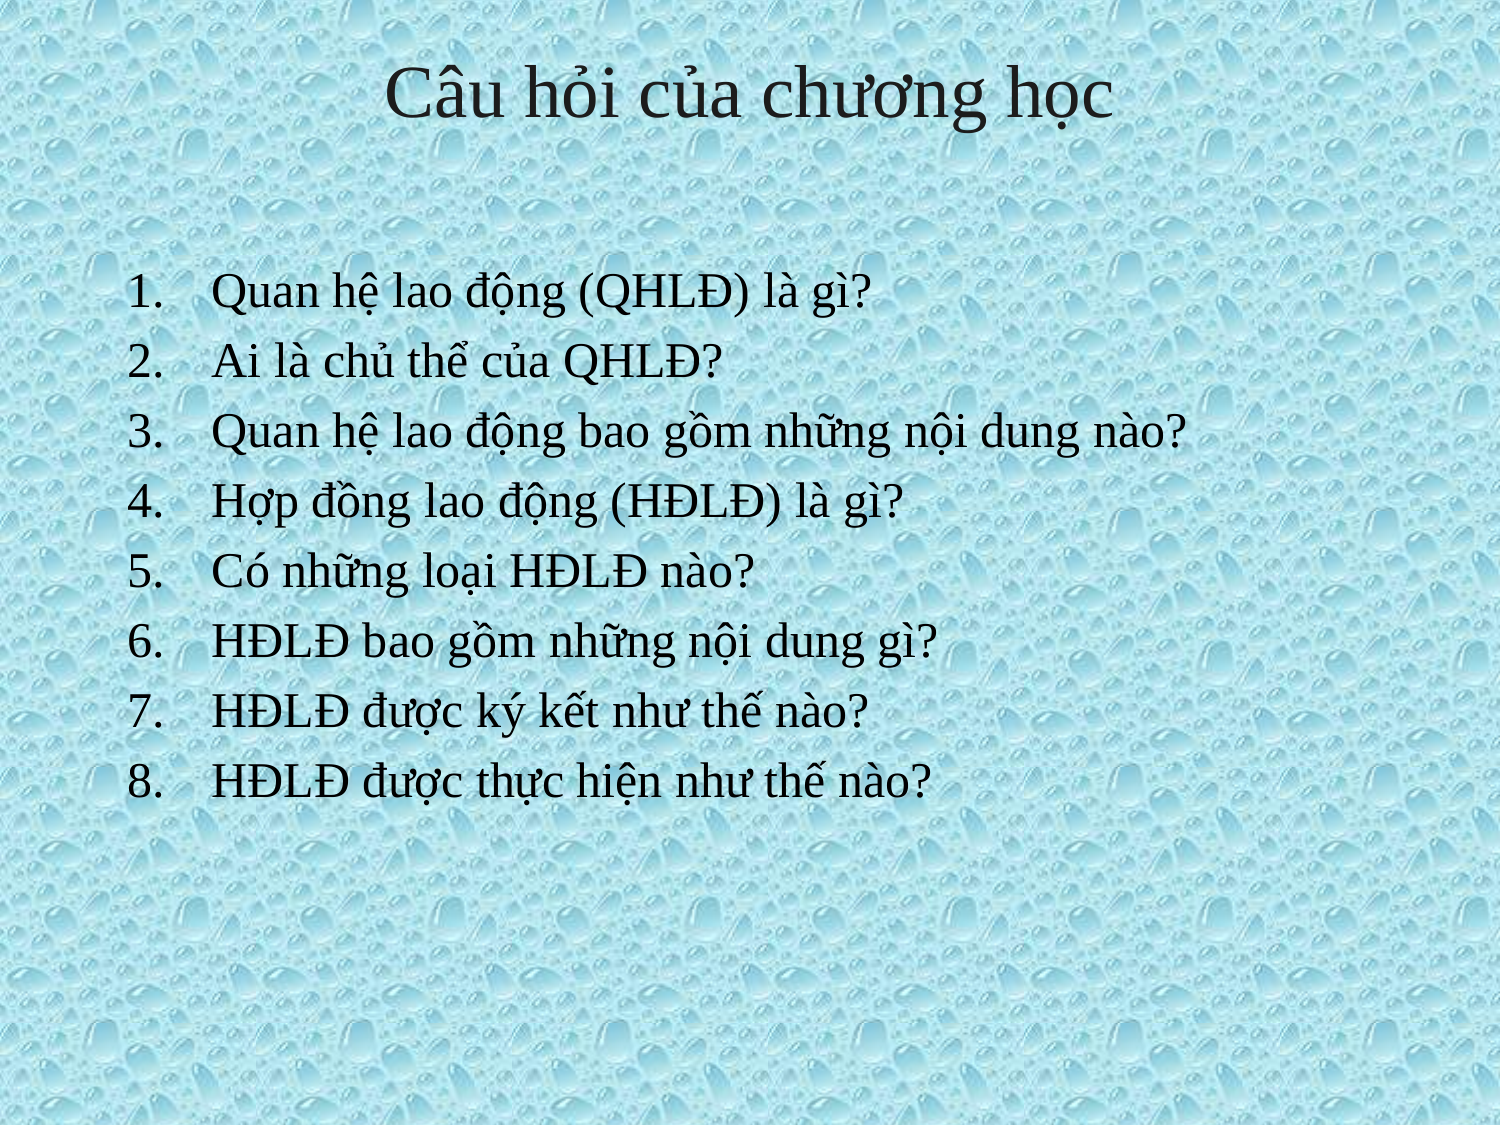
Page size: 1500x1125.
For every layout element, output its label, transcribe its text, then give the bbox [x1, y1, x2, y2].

subtitle Quan hệ lao động (QHLĐ) là gì? Ai là chủ thể của QHLĐ? Quan hệ lao động bao gồm những nội dung nào? Hợp đồng lao động (HĐLĐ) là gì? Có những loại HĐLĐ nào? HĐLĐ bao gồm những nội dung gì? HĐLĐ được ký kết như thế nào? HĐLĐ được thực hiện như thế nào? [112, 249, 1401, 976]
picture [0, 0, 1500, 1125]
title Câu hỏi của chương học [112, 0, 1388, 176]
